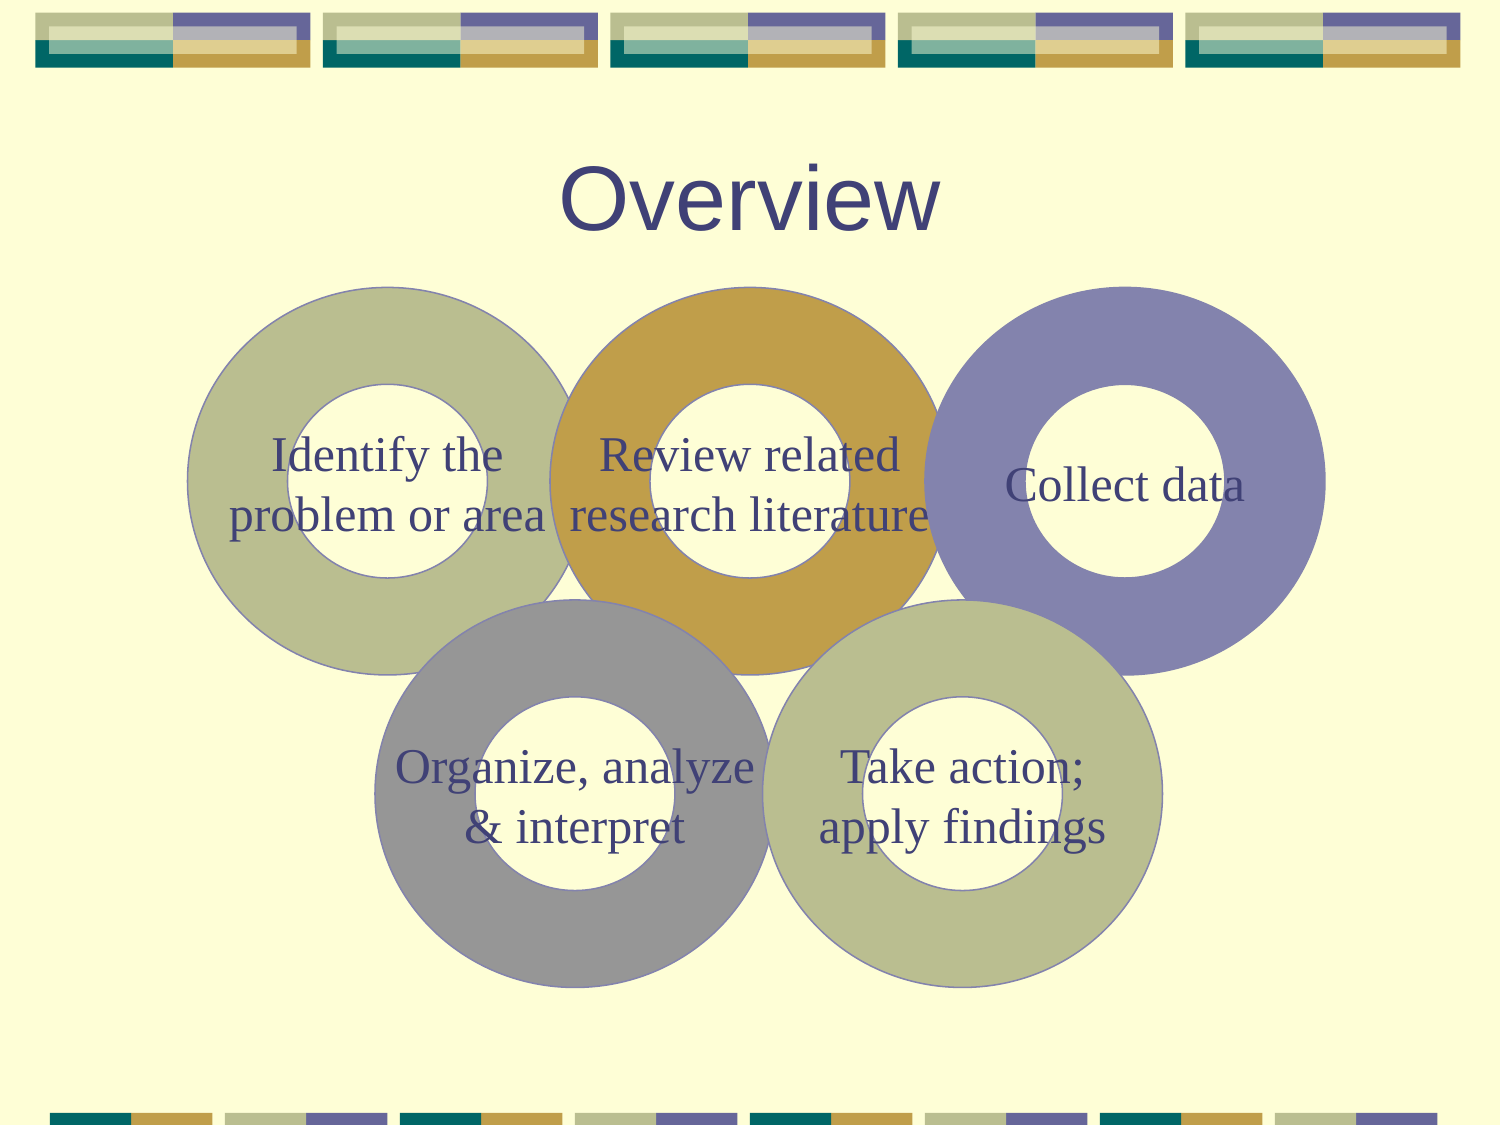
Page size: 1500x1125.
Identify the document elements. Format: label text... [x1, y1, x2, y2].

text_box Organize, analyze & interpret [375, 599, 769, 988]
text_box Identify the problem or area [187, 287, 569, 675]
text_box Collect data [924, 287, 1325, 675]
text_box Review related research literature [549, 287, 937, 675]
text_box Take action; apply findings [762, 599, 1163, 988]
title Overview [112, 99, 1388, 288]
